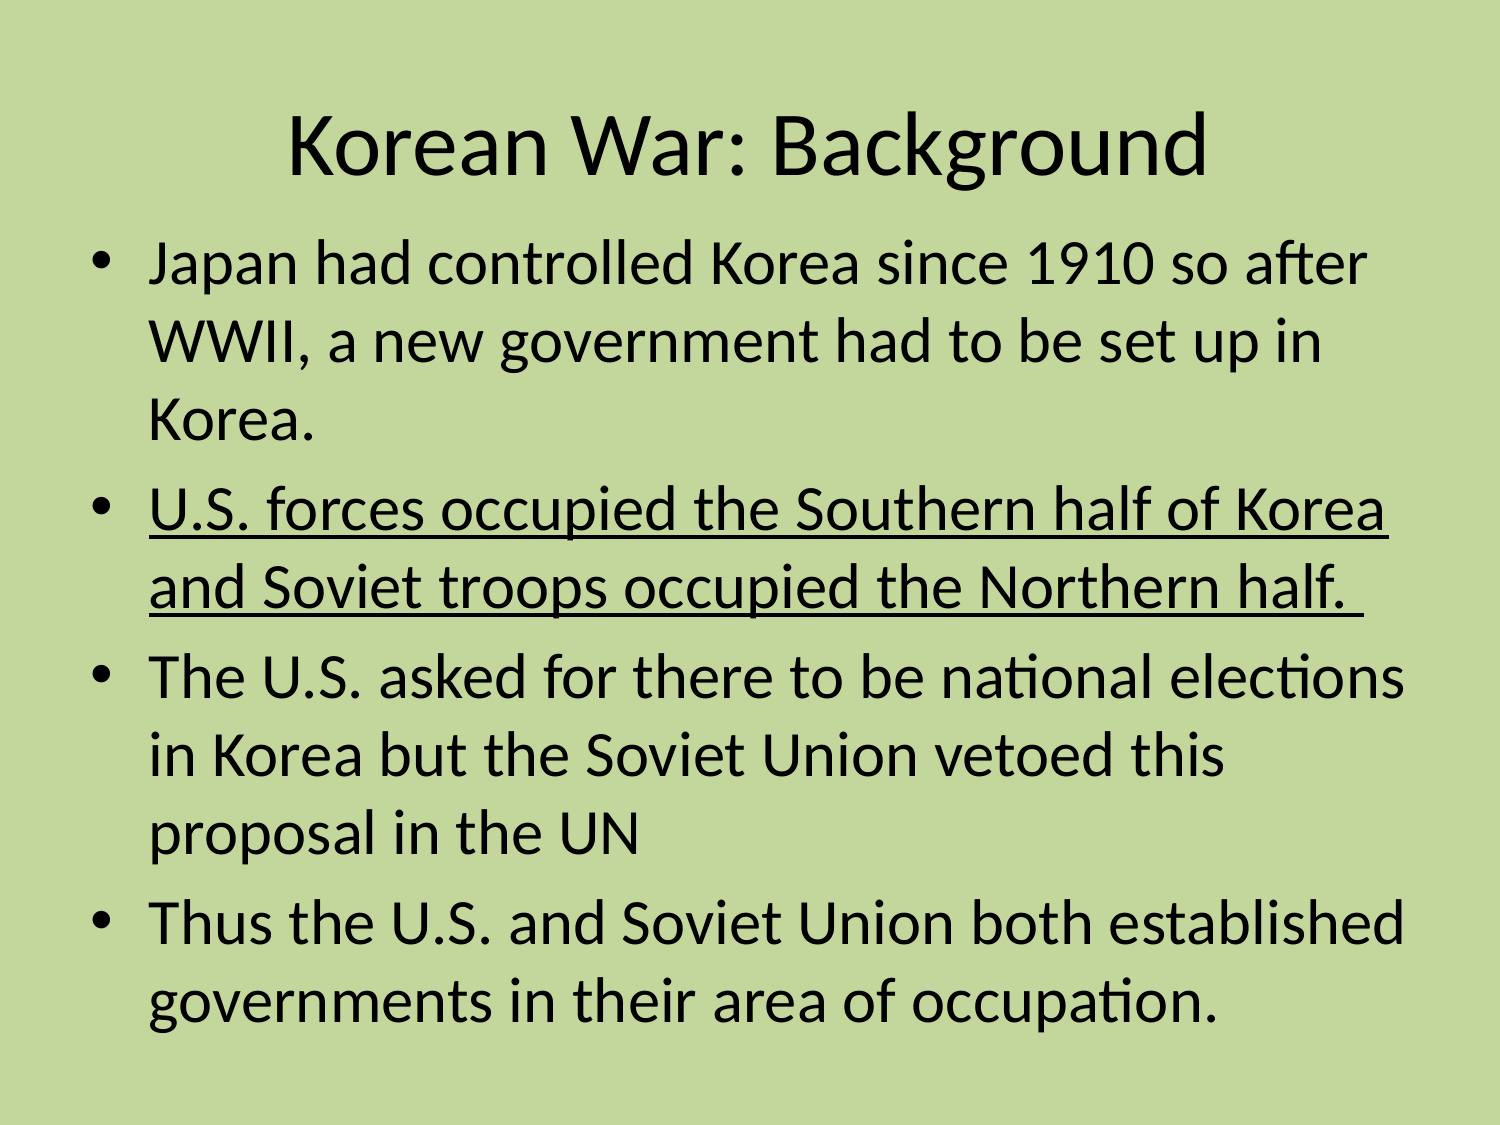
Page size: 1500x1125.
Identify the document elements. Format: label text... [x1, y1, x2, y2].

list Japan had controlled Korea since 1910 so after WWII, a new government had to be set up in Korea. U.S. forces occupied the Southern half of Korea and Soviet troops occupied the Northern half. The U.S. asked for there to be national elections in Korea but the Soviet Union vetoed this proposal in the UN Thus the U.S. and Soviet Union both established governments in their area of occupation. [75, 212, 1425, 1100]
title Korean War: Background [75, 45, 1425, 212]
